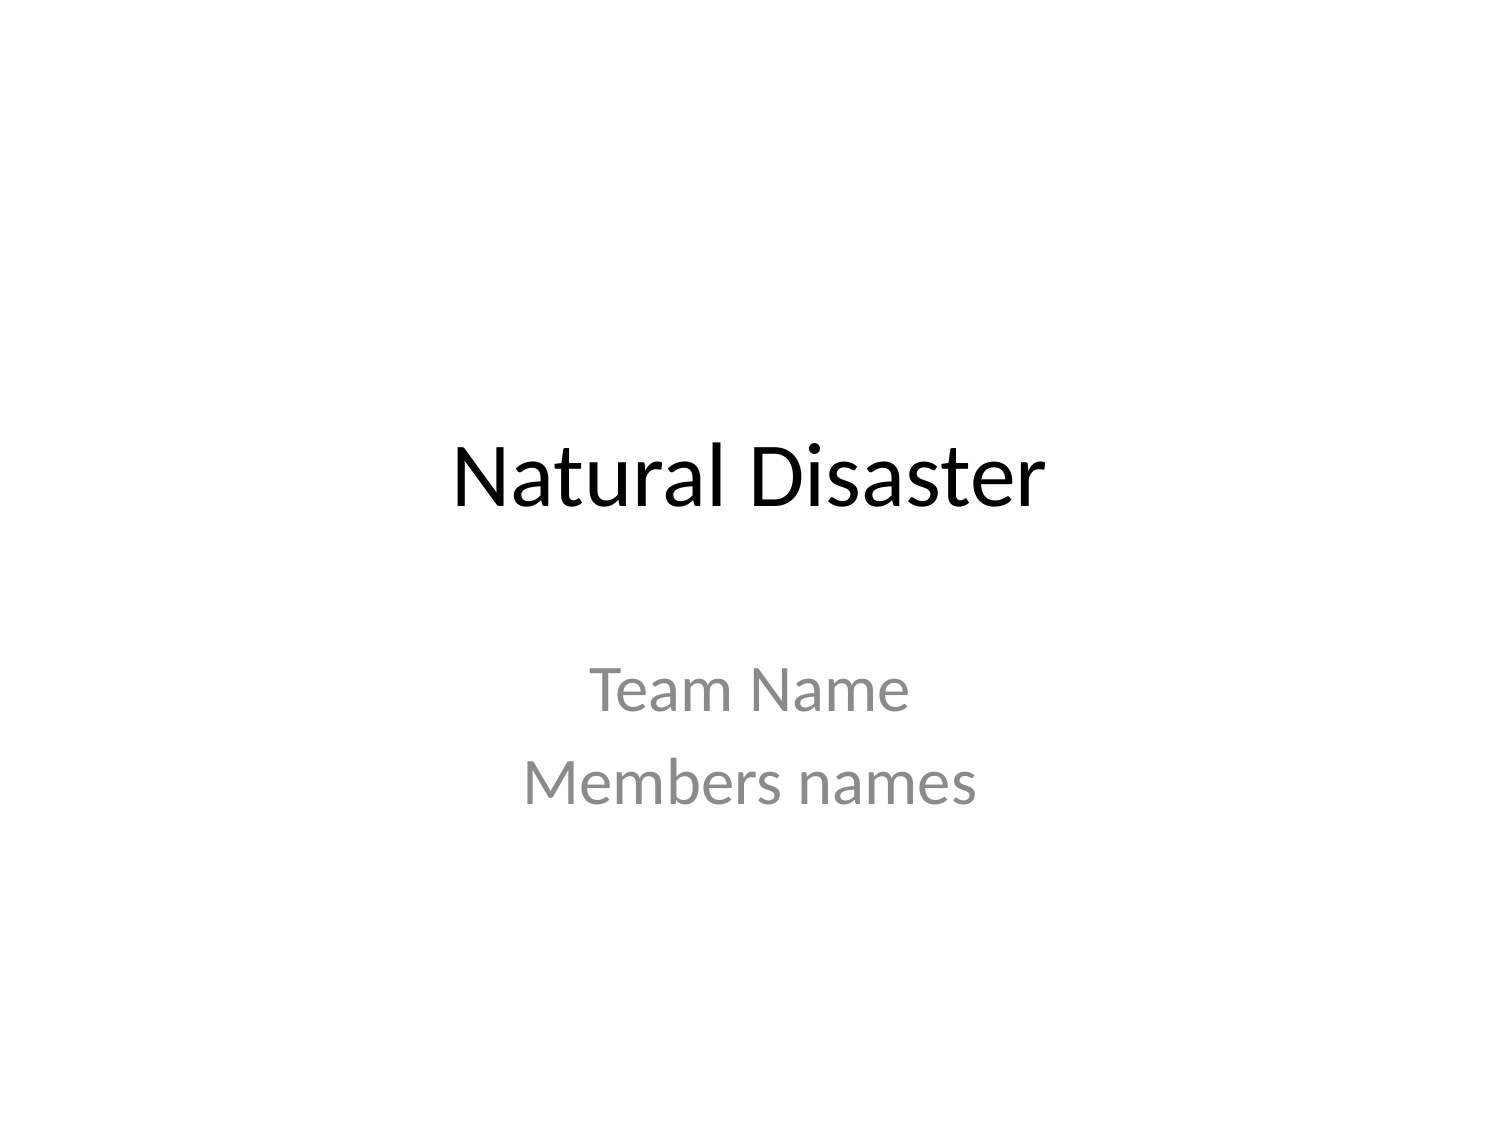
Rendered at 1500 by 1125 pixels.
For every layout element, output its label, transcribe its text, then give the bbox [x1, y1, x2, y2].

title Natural Disaster [112, 349, 1388, 591]
subtitle Team Name Members names [225, 637, 1275, 925]
